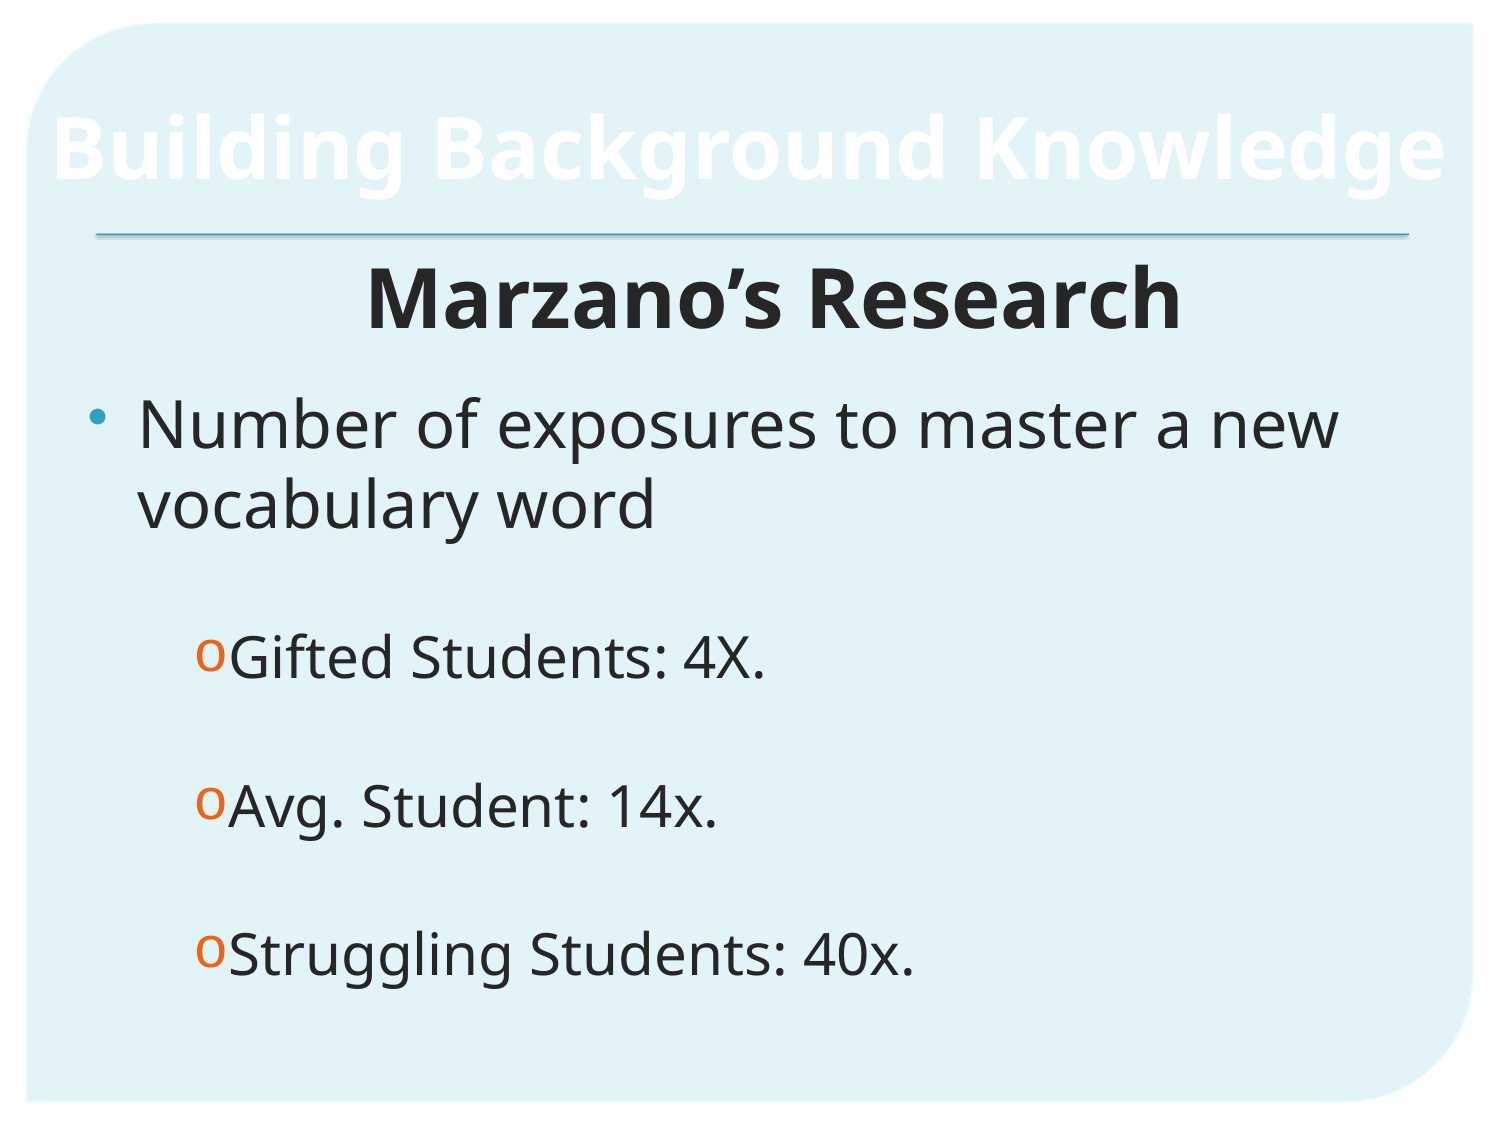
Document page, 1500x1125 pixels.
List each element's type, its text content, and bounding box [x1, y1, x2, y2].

list Number of exposures to master a new vocabulary word Gifted Students: 4X. Avg. Student: 14x. Struggling Students: 40x. [75, 375, 1425, 1030]
text_box Marzano’s Research [50, 237, 1500, 353]
title Building Background Knowledge [0, 75, 1463, 205]
